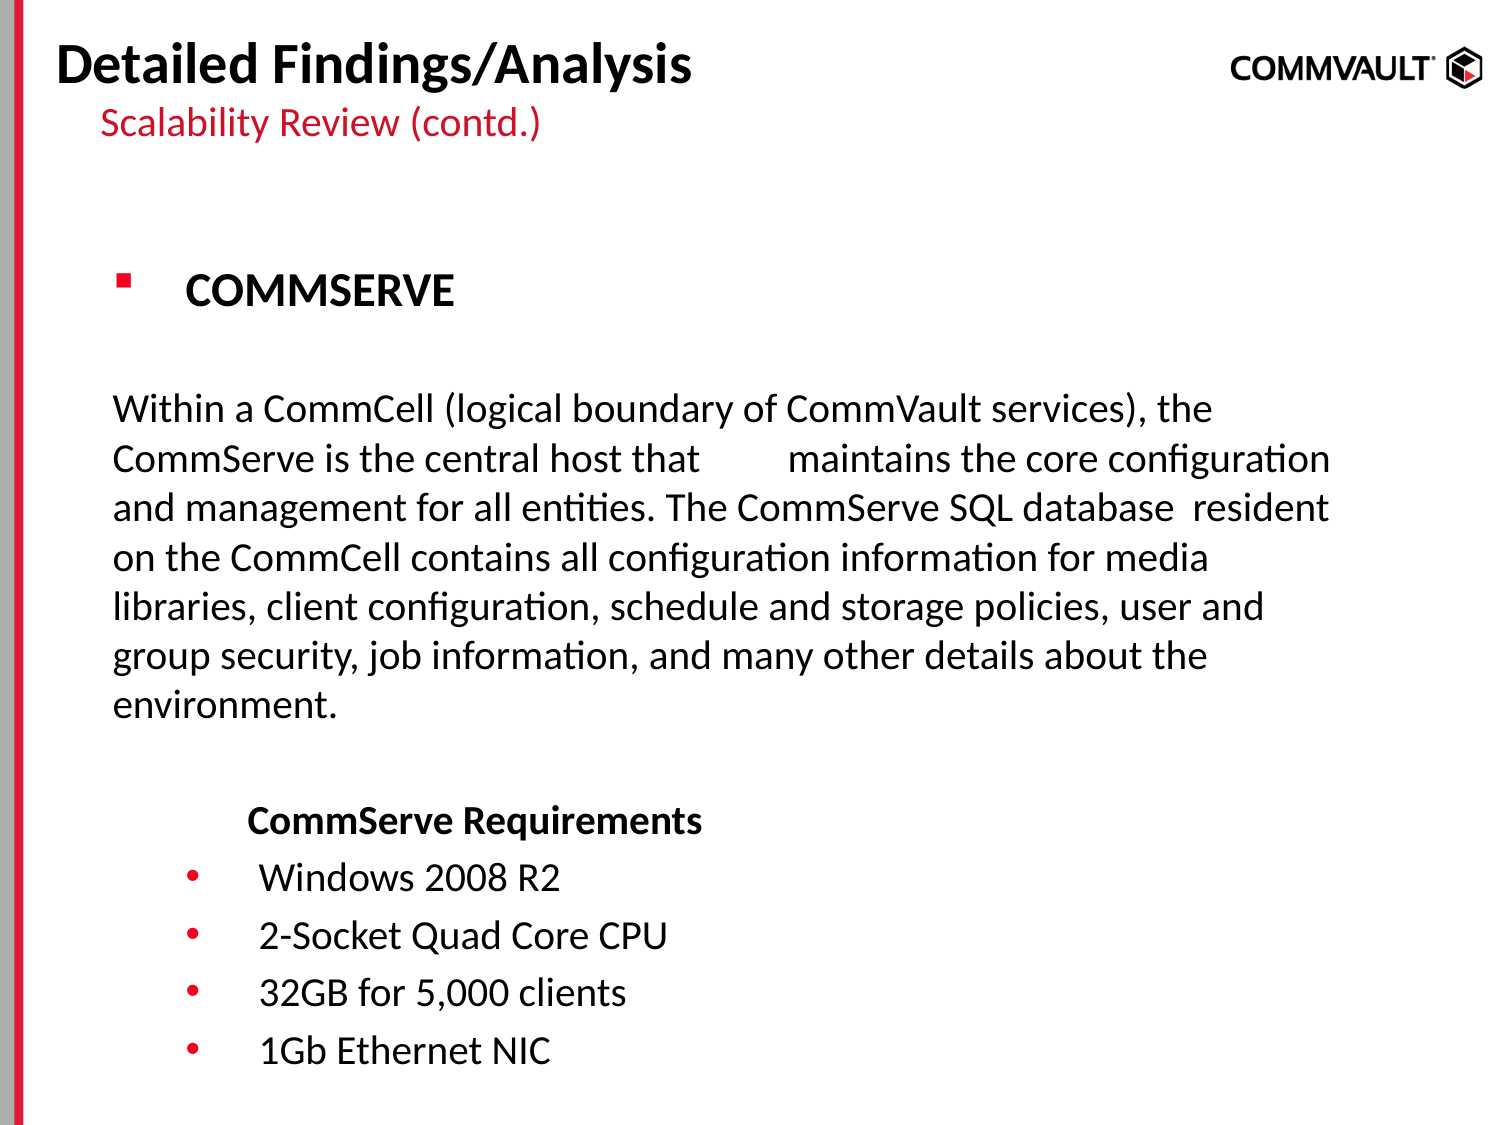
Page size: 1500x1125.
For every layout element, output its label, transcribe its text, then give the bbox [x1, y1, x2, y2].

picture [1247, 46, 1483, 89]
text_box COMMSERVE Within a CommCell (logical boundary of CommVault services), the CommServe is the central host that maintains the core configuration and management for all entities. The CommServe SQL database resident on the CommCell contains all configuration information for media libraries, client configuration, schedule and storage policies, user and group security, job information, and many other details about the environment. CommServe Requirements Windows 2008 R2 2-Socket Quad Core CPU 32GB for 5,000 clients 1Gb Ethernet NIC [24, 249, 1375, 1088]
list Scalability Review (contd.) [85, 91, 1247, 150]
title Detailed Findings/Analysis [41, 30, 1247, 91]
